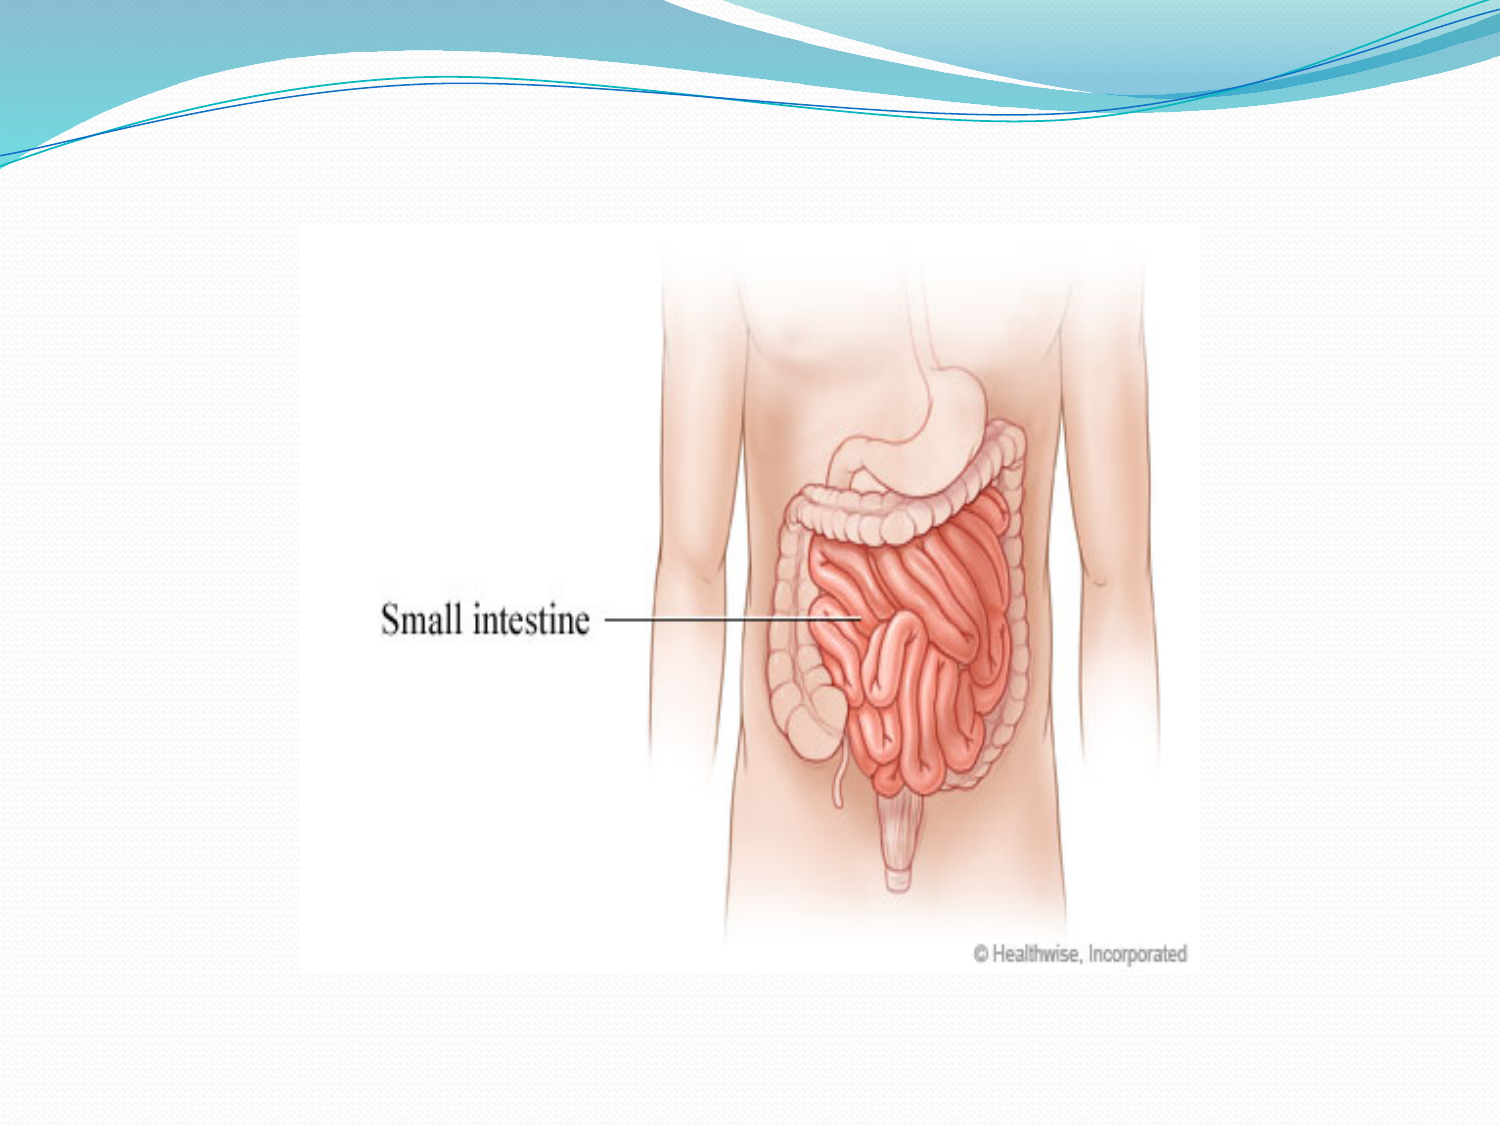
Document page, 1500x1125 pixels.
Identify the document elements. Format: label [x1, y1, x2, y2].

picture [299, 224, 1201, 976]
